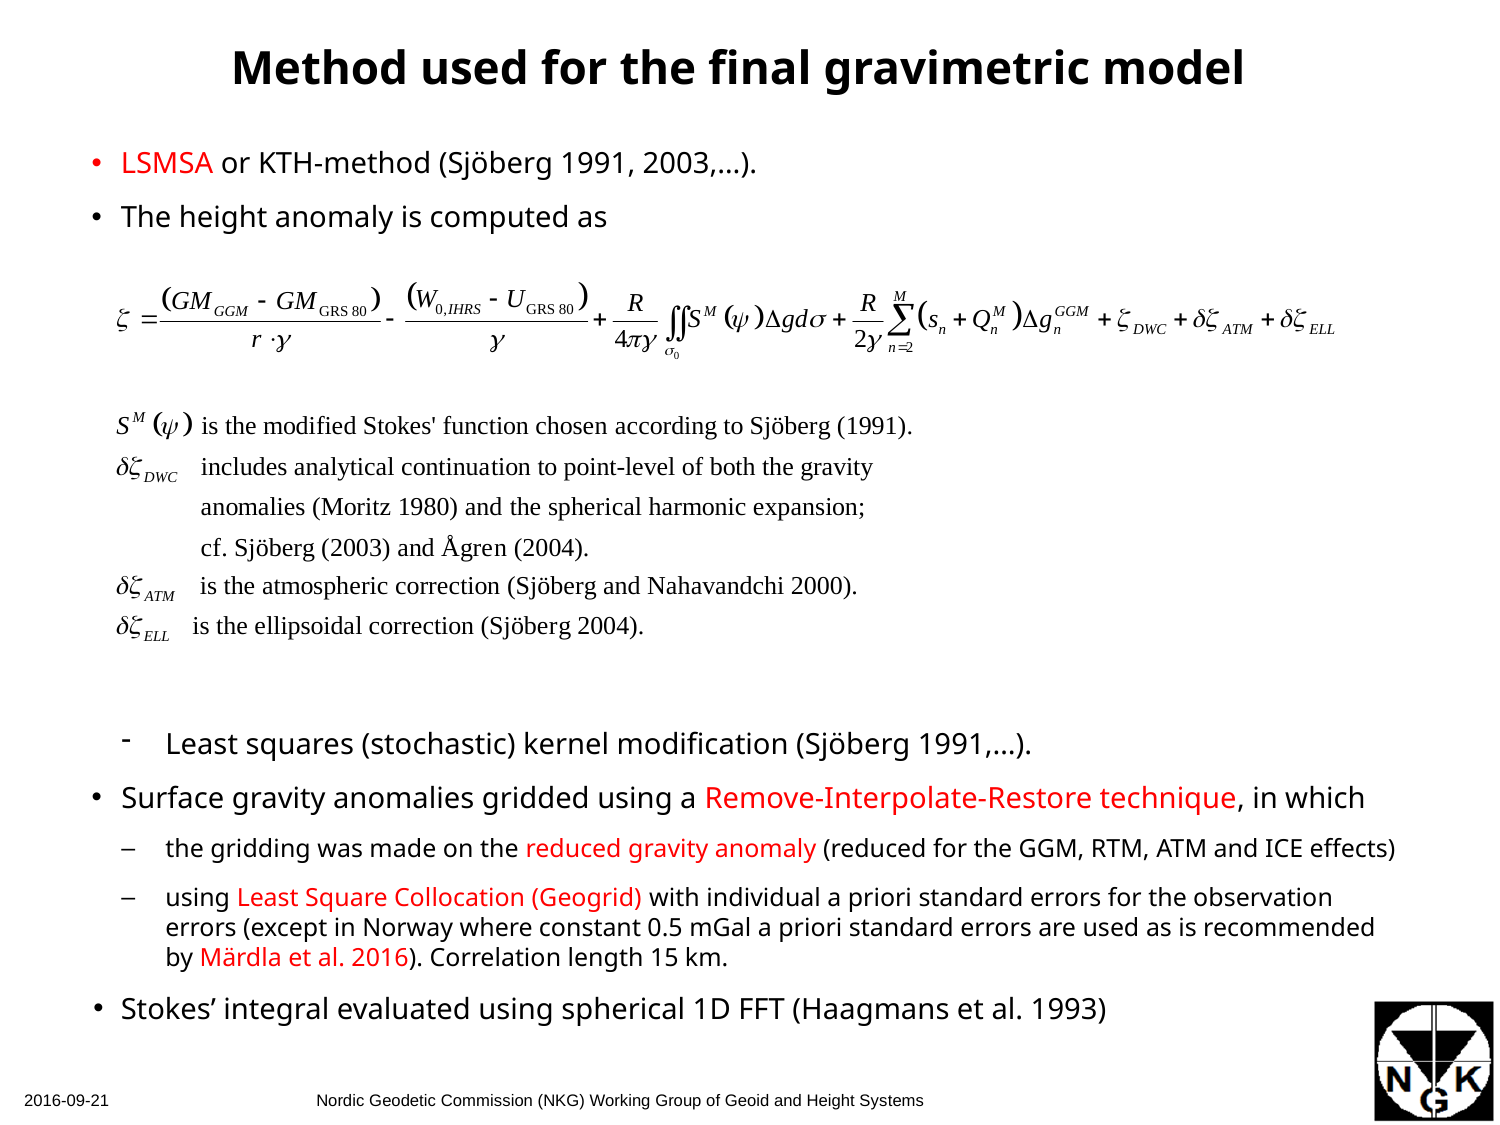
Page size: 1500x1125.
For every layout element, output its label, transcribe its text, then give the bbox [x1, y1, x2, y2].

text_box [111, 278, 1341, 646]
list LSMSA or KTH-method (Sjöberg 1991, 2003,…). The height anomaly is computed as Least squares (stochastic) kernel modification (Sjöberg 1991,…). Surface gravity anomalies gridded using a Remove-Interpolate-Restore technique, in which the gridding was made on the reduced gravity anomaly (reduced for the GGM, RTM, ATM and ICE effects) using Least Square Collocation (Geogrid) with individual a priori standard errors for the observation errors (except in Norway where constant 0.5 mGal a priori standard errors are used as is recommended by Märdla et al. 2016). Correlation length 15 km. Stokes’ integral evaluated using spherical 1D FFT (Haagmans et al. 1993) [76, 136, 1412, 788]
title Method used for the final gravimetric model [88, 30, 1389, 136]
picture [1372, 999, 1495, 1125]
